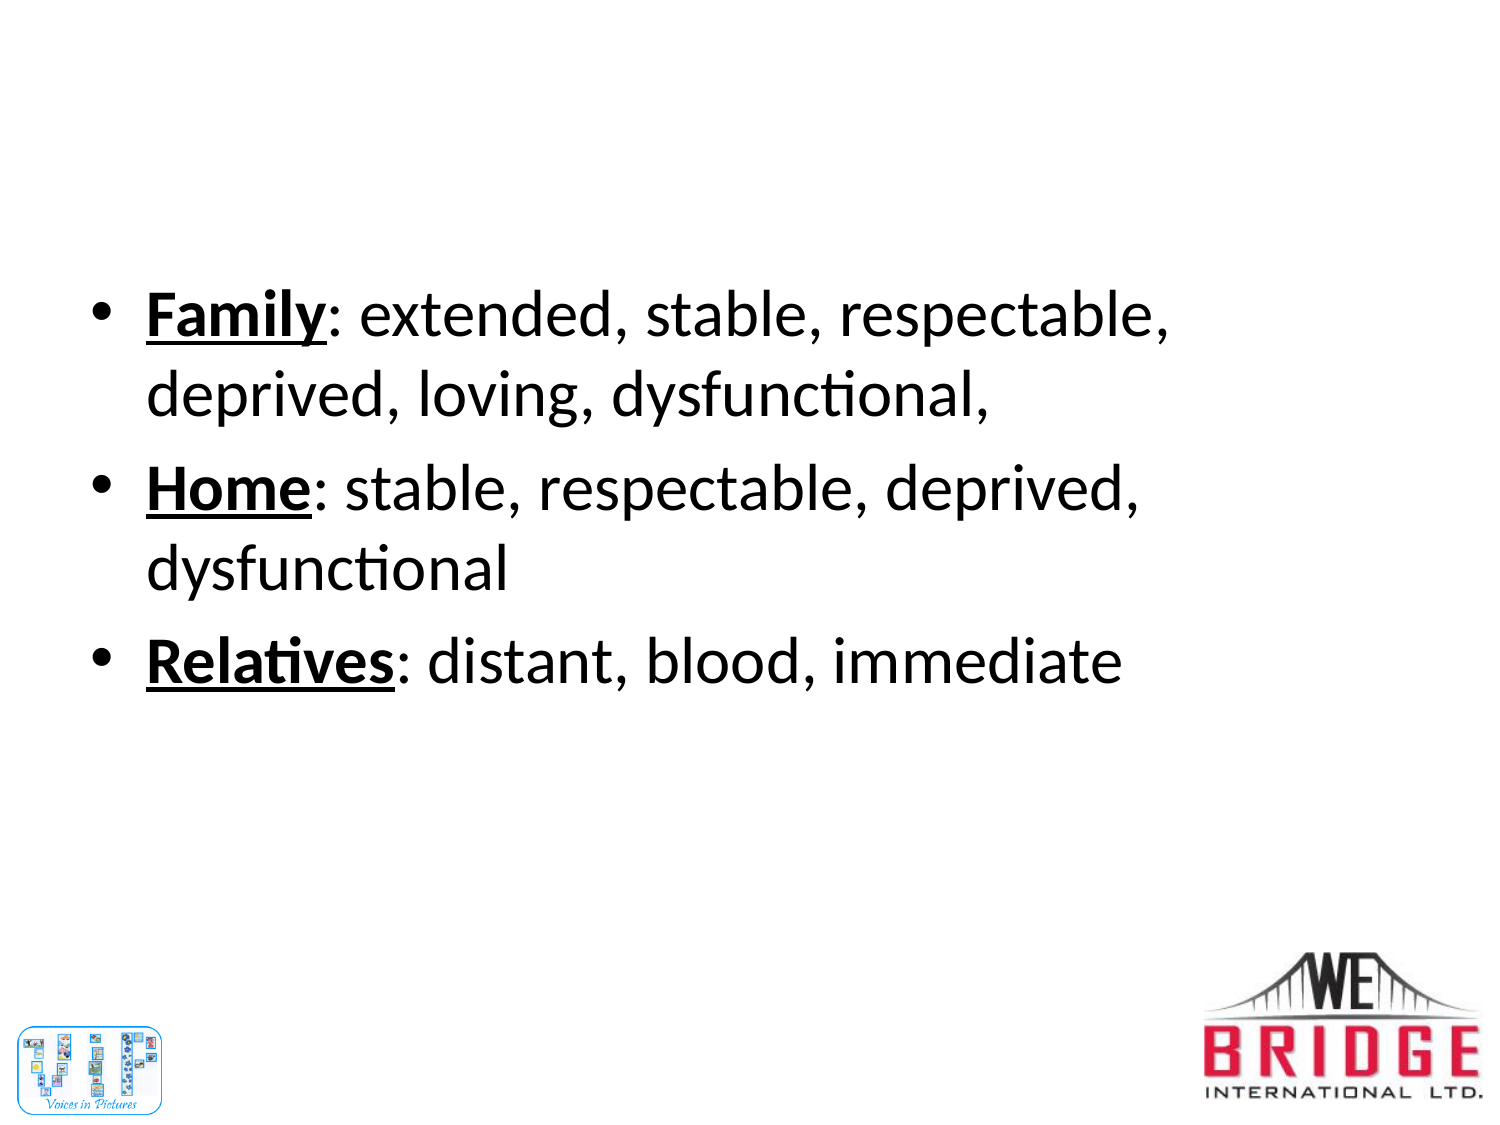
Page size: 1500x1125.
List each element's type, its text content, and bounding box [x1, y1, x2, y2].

picture [1204, 951, 1483, 1101]
picture [17, 1025, 163, 1115]
list Family: extended, stable, respectable, deprived, loving, dysfunctional, Home: stable, respectable, deprived, dysfunctional Relatives: distant, blood, immediate [75, 262, 1425, 1005]
